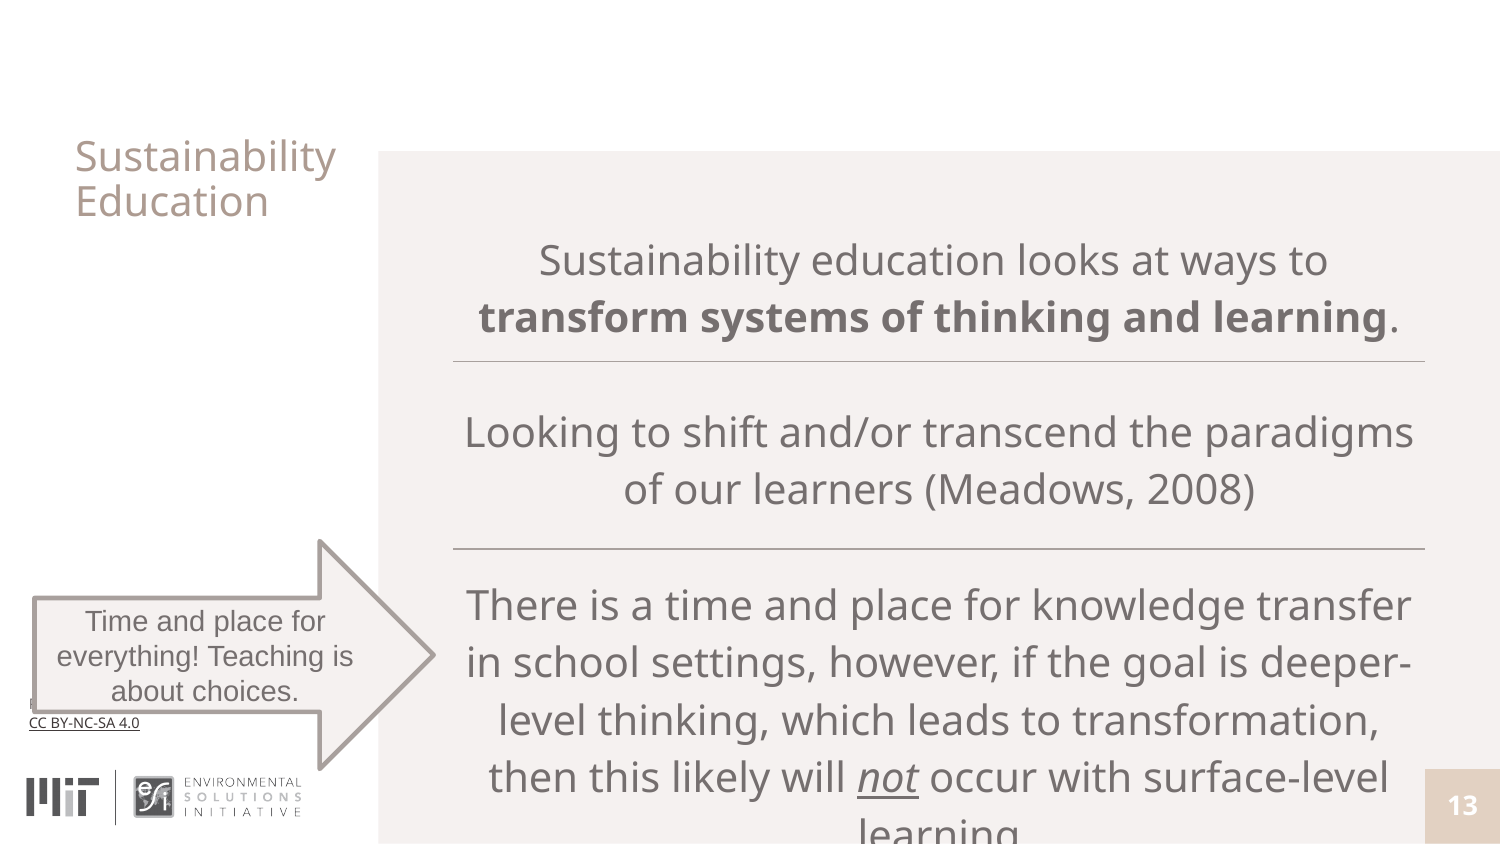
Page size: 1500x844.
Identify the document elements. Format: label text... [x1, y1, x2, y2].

picture [13, 757, 314, 835]
list Sustainability education looks at ways to transform systems of thinking and learning. Looking to shift and/or transcend the paradigms of our learners (Meadows, 2008) There is a time and place for knowledge transfer in school settings, however, if the goal is deeper-level thinking, which leads to transformation, then this likely will not occur with surface-level learning [453, 550, 1426, 769]
title Sustainability Education [74, 712, 319, 769]
list Sustainability education looks at ways to transform systems of thinking and learning. Looking to shift and/or transcend the paradigms of our learners (Meadows, 2008) There is a time and place for knowledge transfer in school settings, however, if the goal is deeper-level thinking, which leads to transformation, then this likely will not occur with surface-level learning [453, 225, 1426, 361]
slide_number 13 [1425, 769, 1500, 844]
text_box Time and place for everything! Teaching is about choices. [34, 541, 434, 769]
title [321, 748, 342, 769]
title Sustainability Education [74, 135, 342, 597]
list Sustainability education looks at ways to transform systems of thinking and learning. Looking to shift and/or transcend the paradigms of our learners (Meadows, 2008) There is a time and place for knowledge transfer in school settings, however, if the goal is deeper-level thinking, which leads to transformation, then this likely will not occur with surface-level learning [453, 362, 1426, 548]
